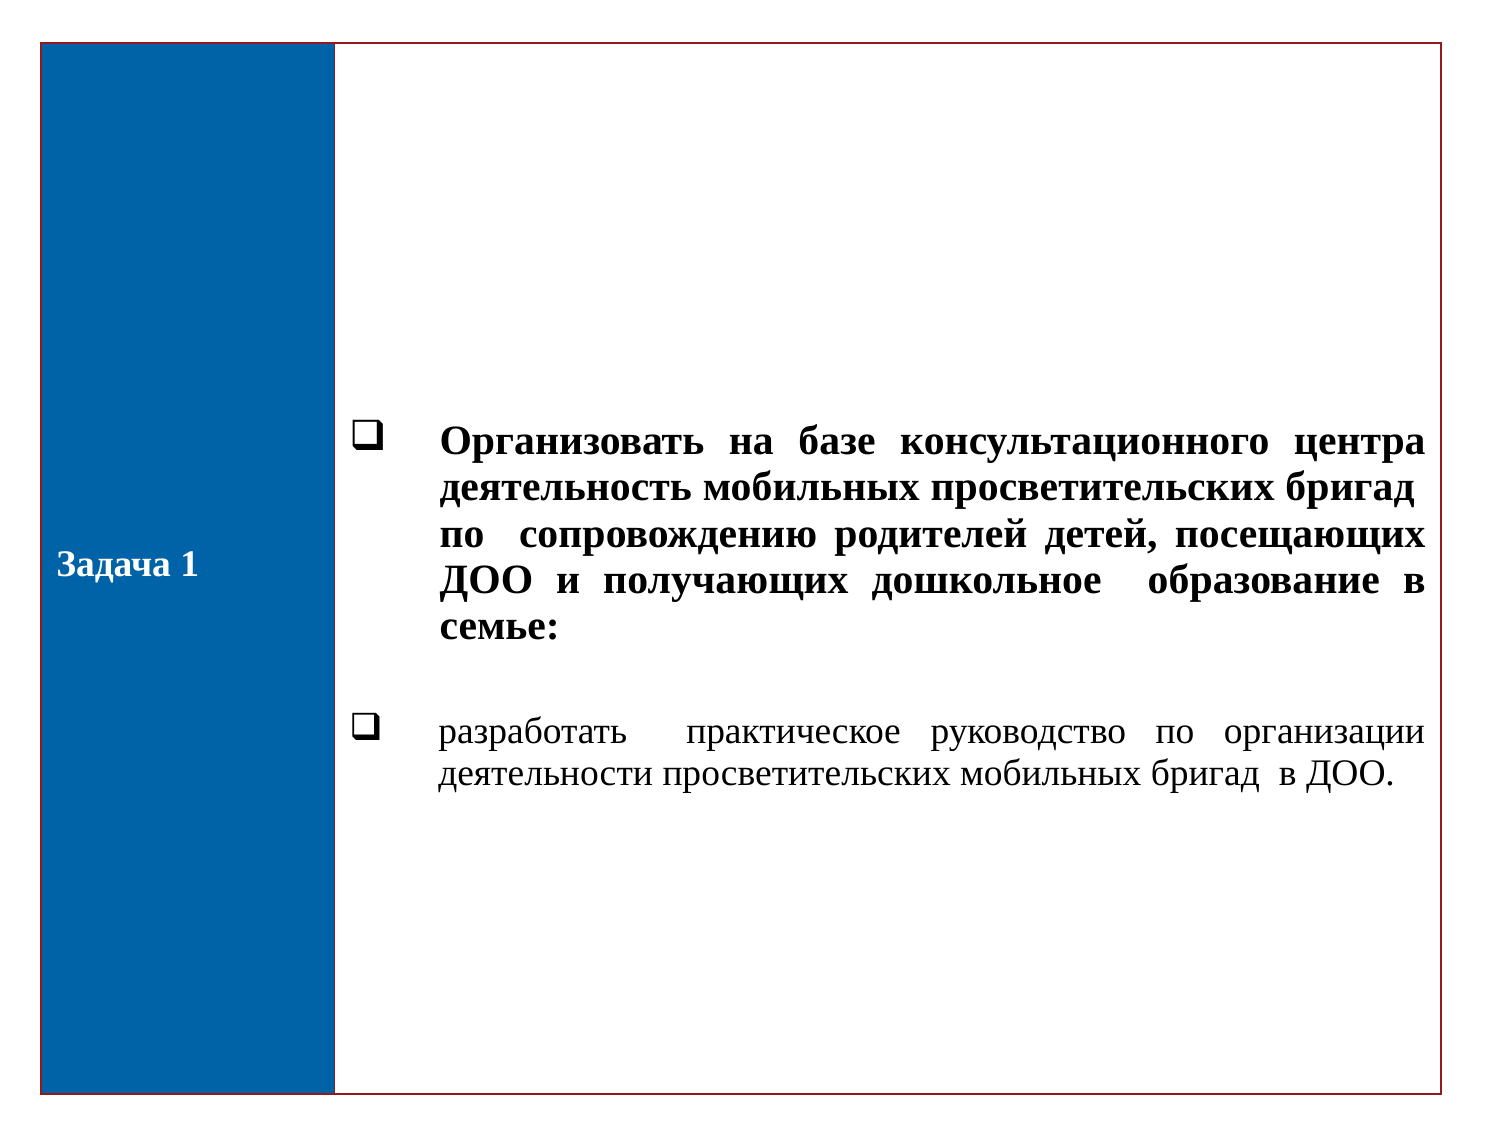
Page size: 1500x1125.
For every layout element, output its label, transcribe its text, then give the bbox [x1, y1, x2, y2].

table_header Задача 1 [42, 44, 334, 1093]
table_header Организовать на базе консультационного центра деятельность мобильных просветительских бригад по сопровождению родителей детей, посещающих ДОО и получающих дошкольное образование в семье Организовать на базе консультационного центра деятельность мобильных просветительских бригад по сопровождению родителей детей, посещающих ДОО и получающих дошкольное образование в семье: сформирована проектная группа педагогов (в каждом ДОО), участвующих в работе консультационного центра, включающая не менее 5 человек от ДОО разработать практическое руководство по организации деятельности просветительских мобильных бригад в ДОО. [335, 44, 1440, 1093]
slide_number 5 [1060, 1095, 1398, 1103]
